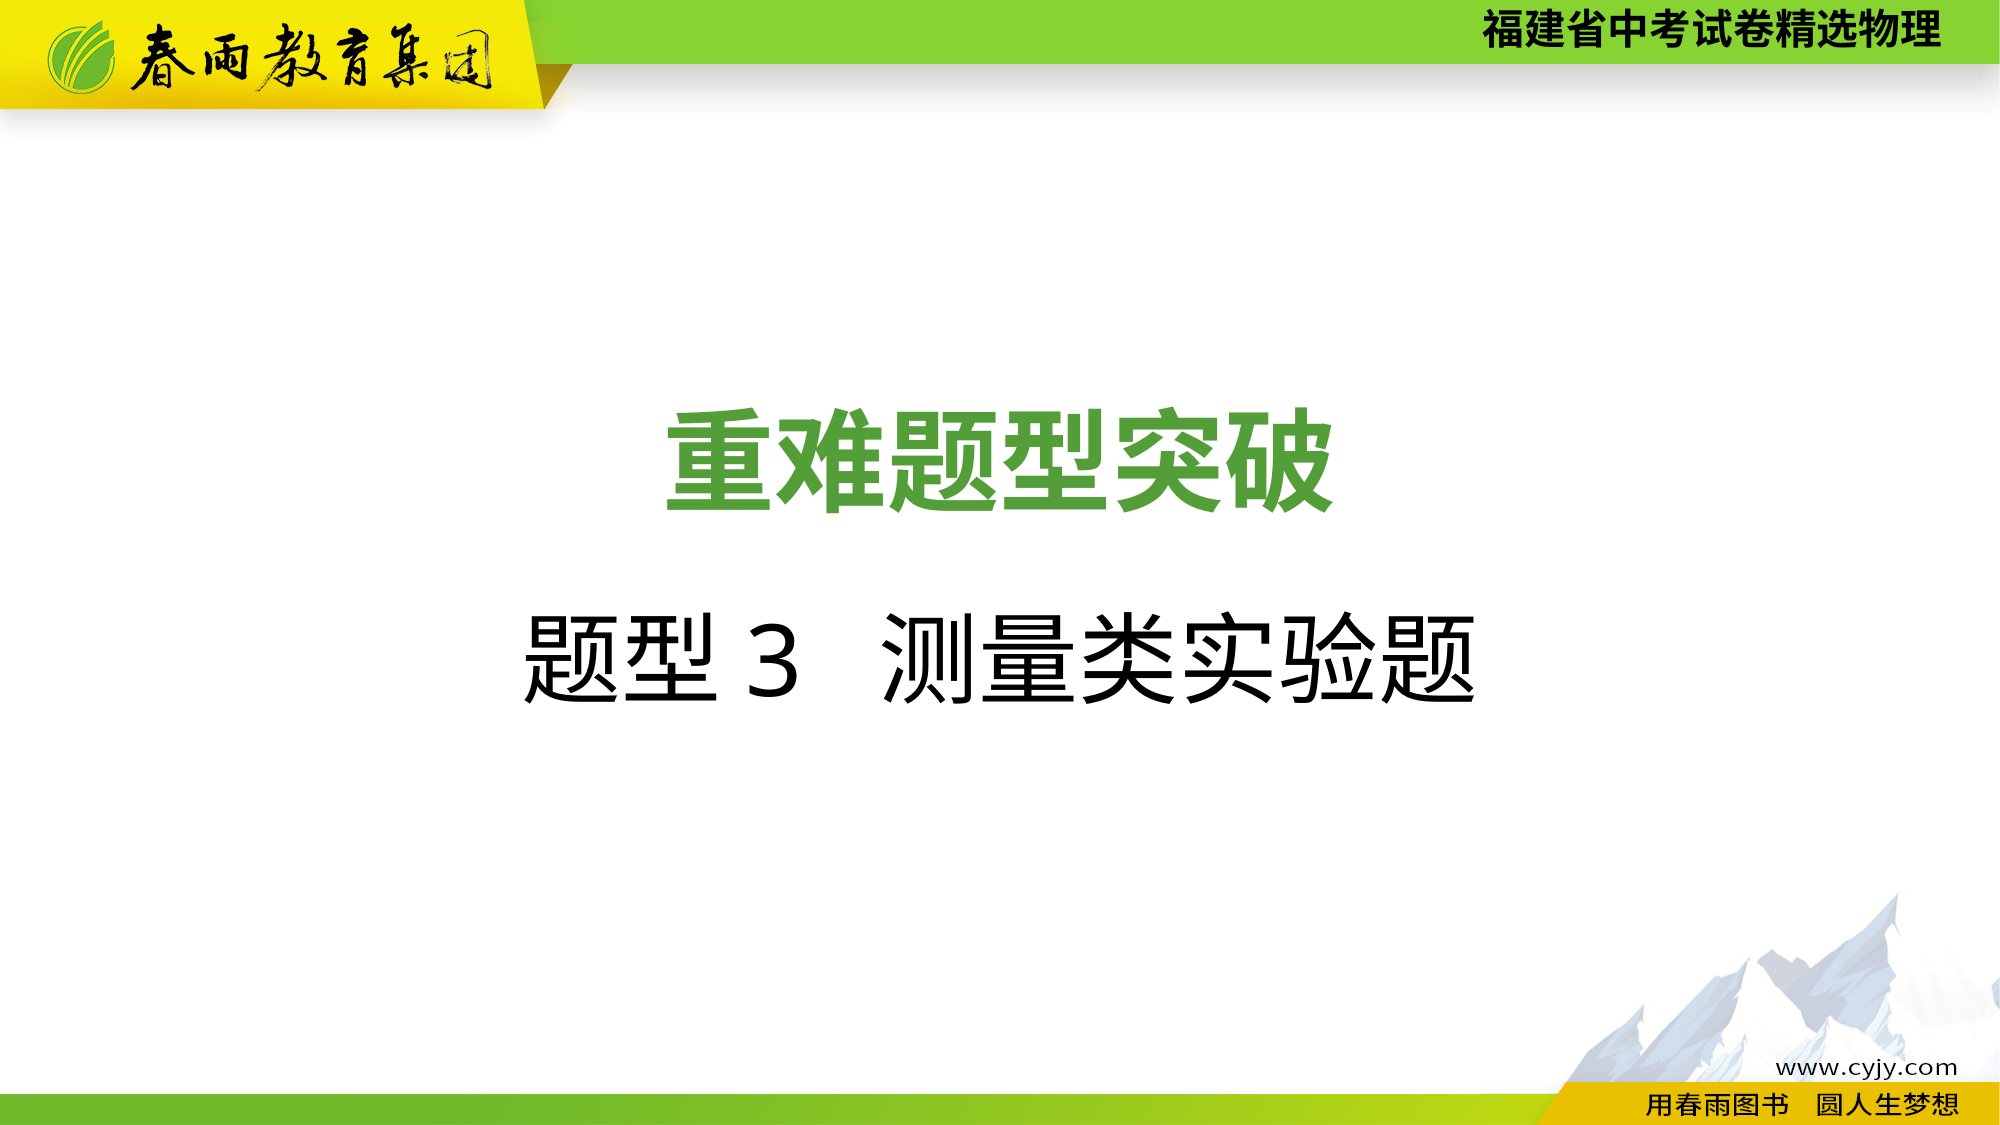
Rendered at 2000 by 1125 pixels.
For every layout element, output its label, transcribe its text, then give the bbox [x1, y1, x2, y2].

text_box 题型3 测量类实验题 [54, 528, 1946, 724]
text_box 重难题型突破 [54, 316, 1946, 528]
picture [0, 0, 2000, 1125]
